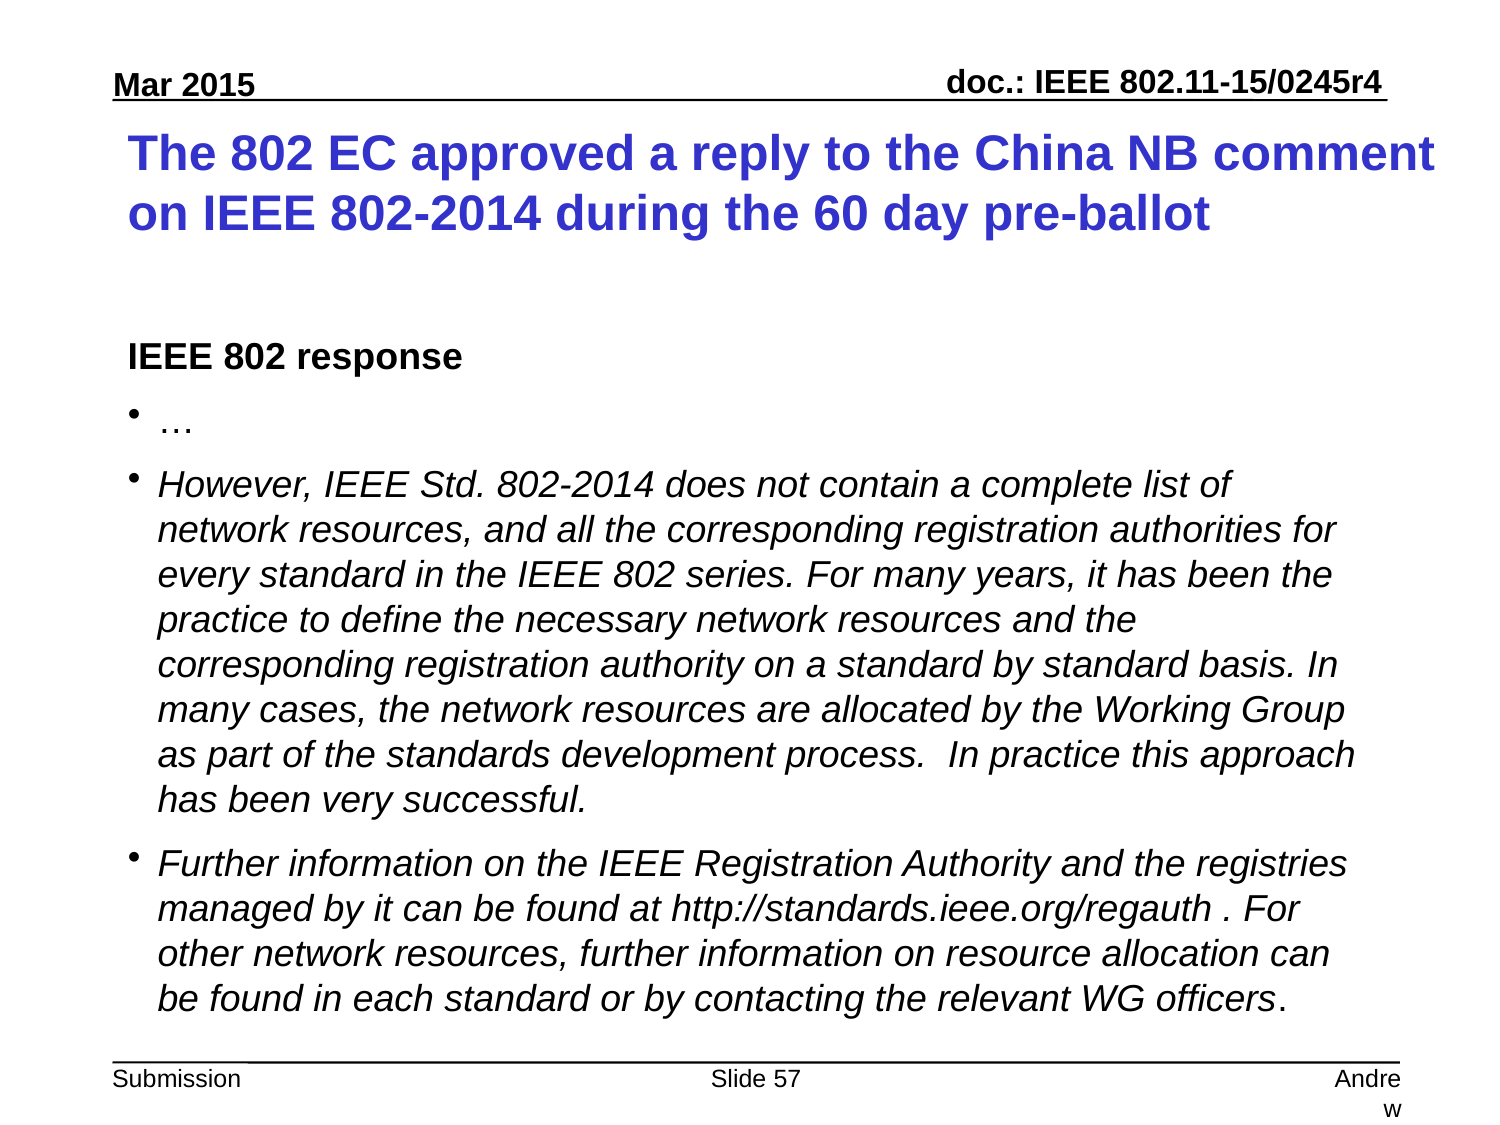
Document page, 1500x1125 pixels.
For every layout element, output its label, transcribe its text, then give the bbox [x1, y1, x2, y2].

slide_number Slide 57 [709, 1061, 803, 1093]
footer Andrew Myles, Cisco [1320, 1061, 1402, 1093]
list IEEE 802 response … However, IEEE Std. 802-2014 does not contain a complete list of network resources, and all the corresponding registration authorities for every standard in the IEEE 802 series. For many years, it has been the practice to define the necessary network resources and the corresponding registration authority on a standard by standard basis. In many cases, the network resources are allocated by the Working Group as part of the standards development process. In practice this approach has been very successful. Further information on the IEEE Registration Authority and the registries managed by it can be found at http://standards.ieee.org/regauth . For other network resources, further information on resource allocation can be found in each standard or by contacting the relevant WG officers. [112, 324, 1388, 1000]
title The 802 EC approved a reply to the China NB comment on IEEE 802-2014 during the 60 day pre-ballot [112, 112, 1463, 288]
